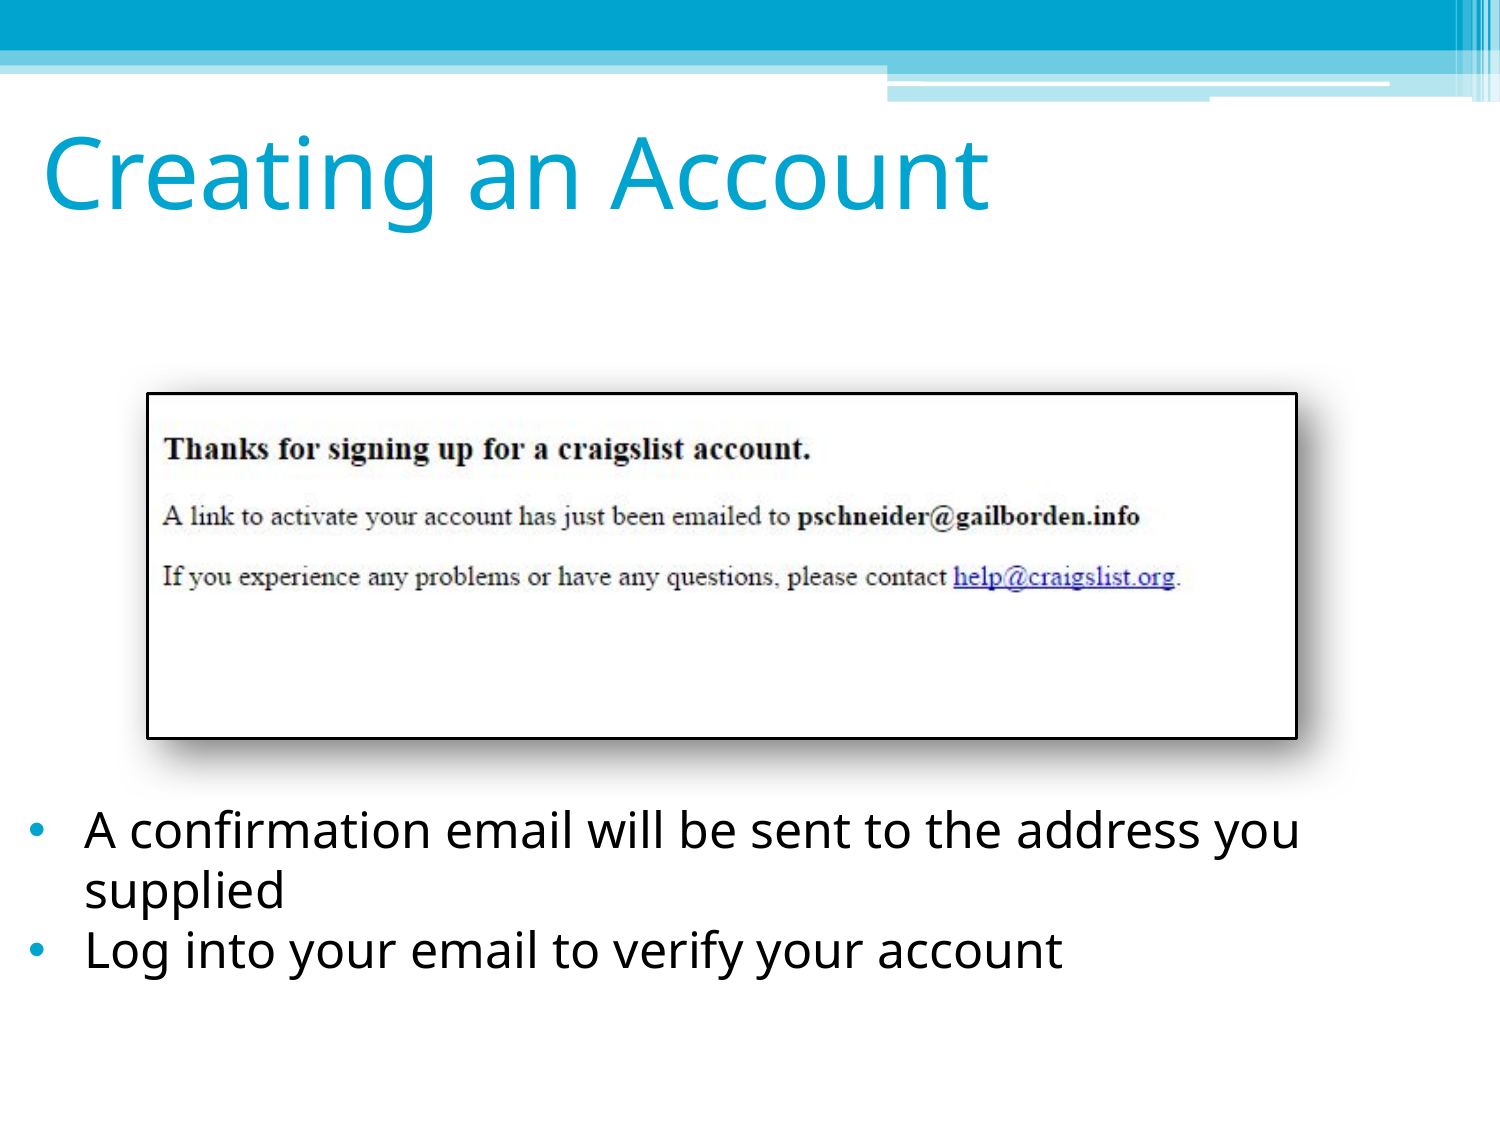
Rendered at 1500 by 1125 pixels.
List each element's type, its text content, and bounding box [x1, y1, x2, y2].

text_box A confirmation email will be sent to the address you supplied Log into your email to verify your account [13, 791, 1461, 987]
title Creating an Account [26, 81, 1377, 257]
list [149, 394, 1295, 738]
